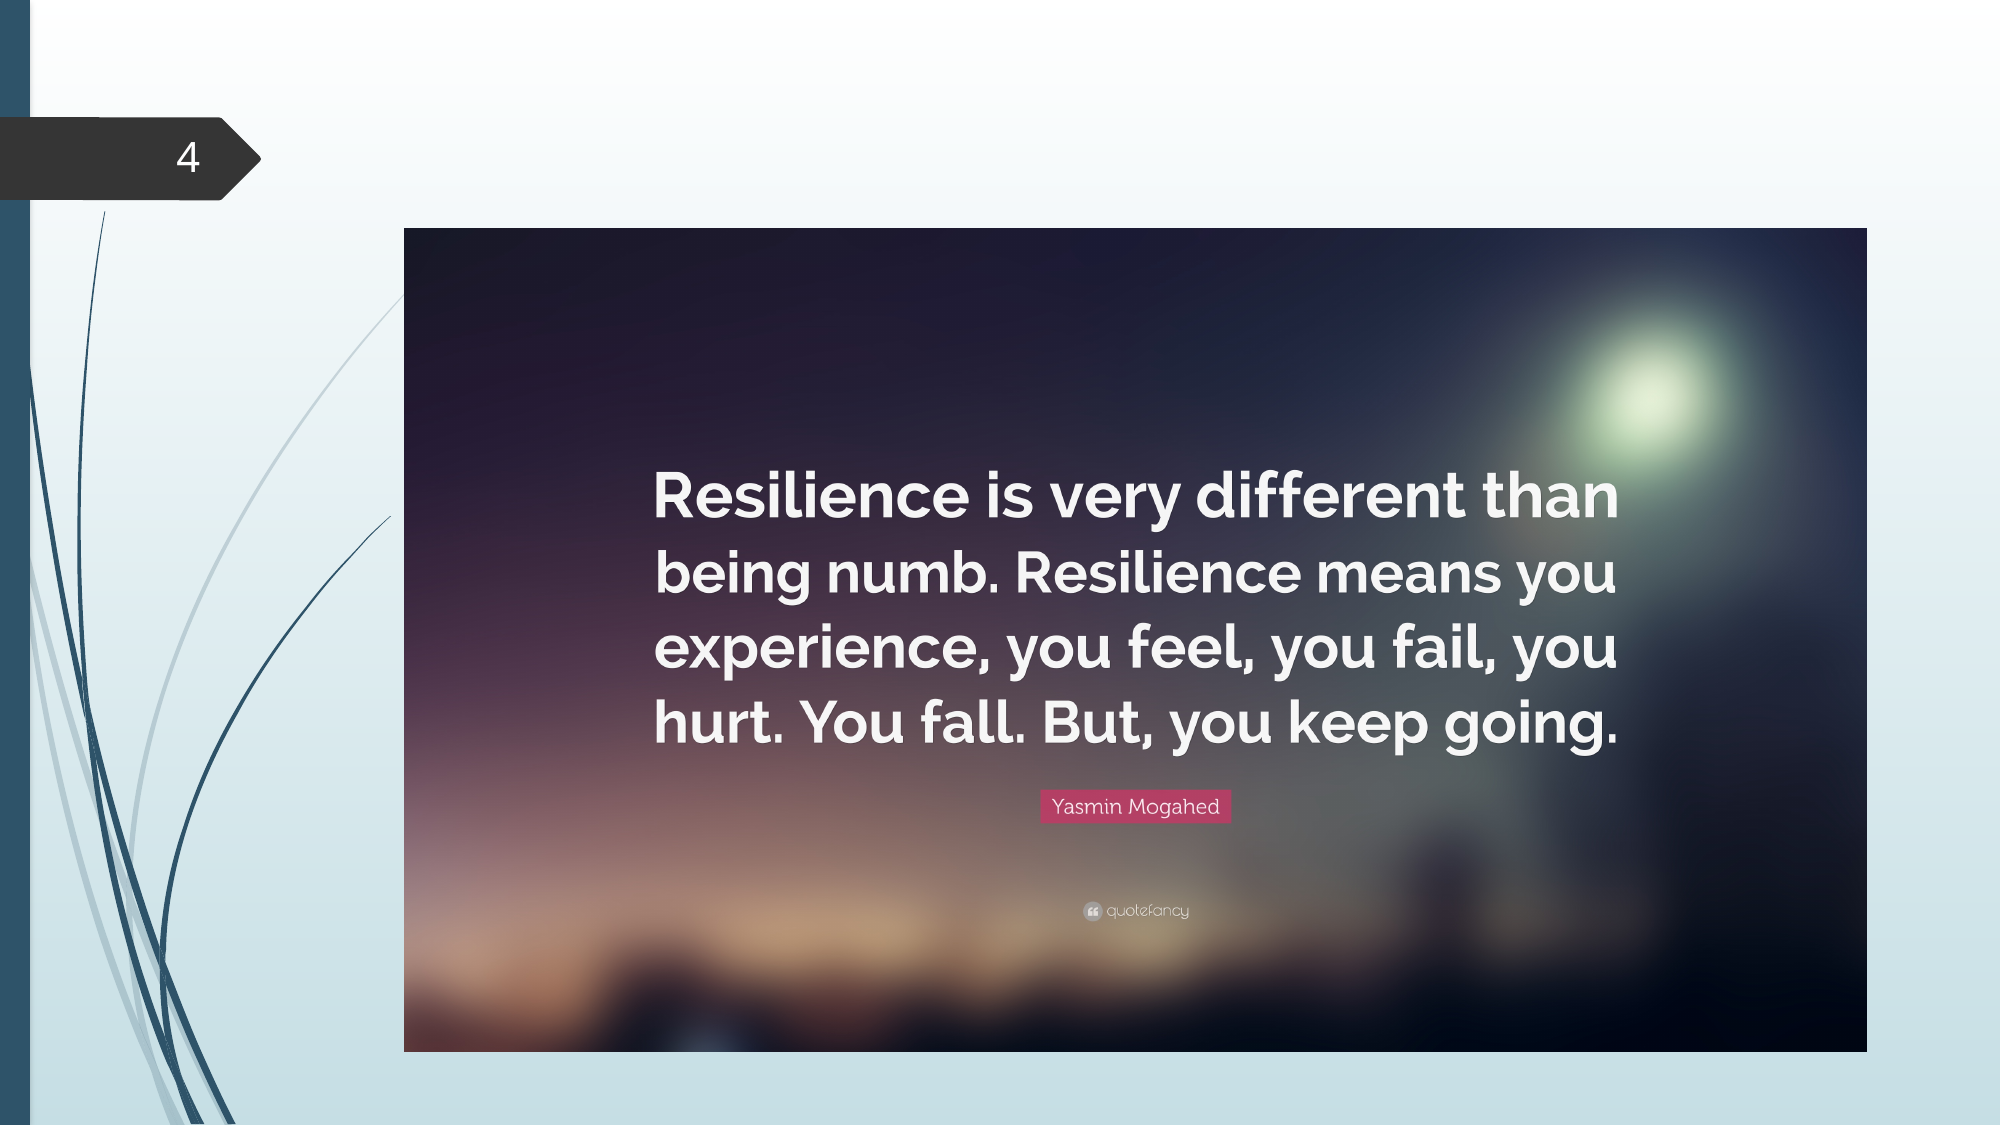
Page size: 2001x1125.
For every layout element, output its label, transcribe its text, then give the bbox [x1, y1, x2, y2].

slide_number 4 [87, 129, 216, 190]
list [403, 228, 1867, 1052]
